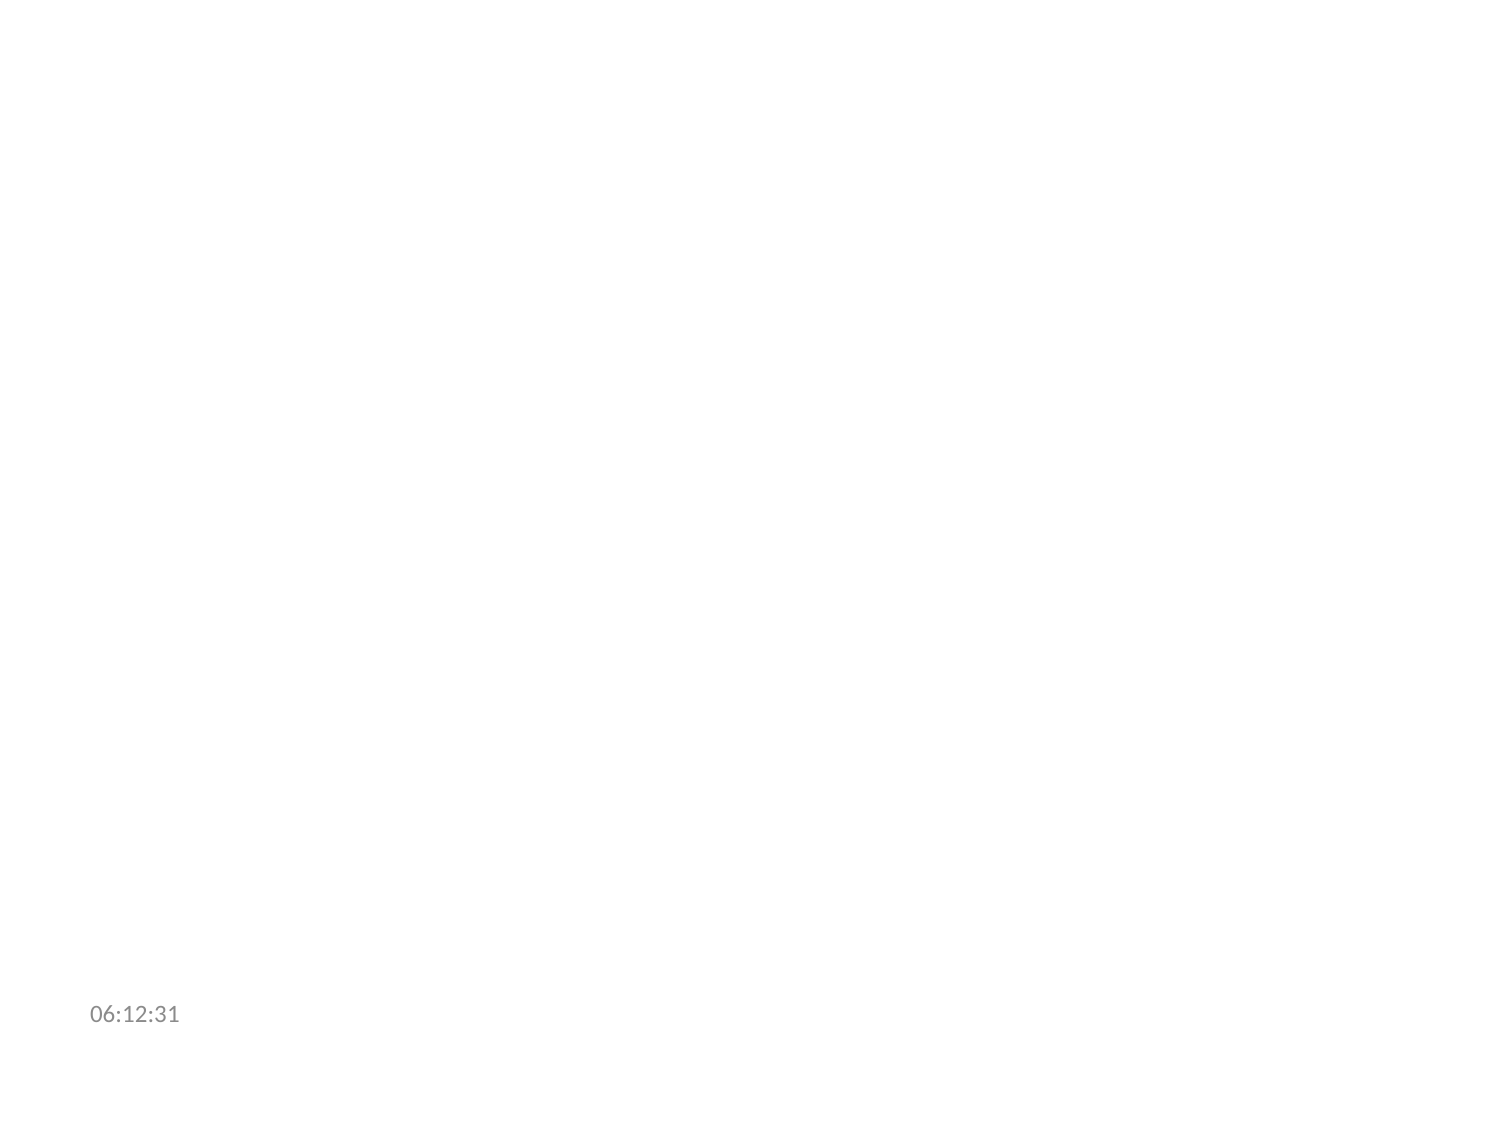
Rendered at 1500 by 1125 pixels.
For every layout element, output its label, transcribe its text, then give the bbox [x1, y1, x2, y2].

text_box 15:35:09 [75, 982, 425, 1043]
